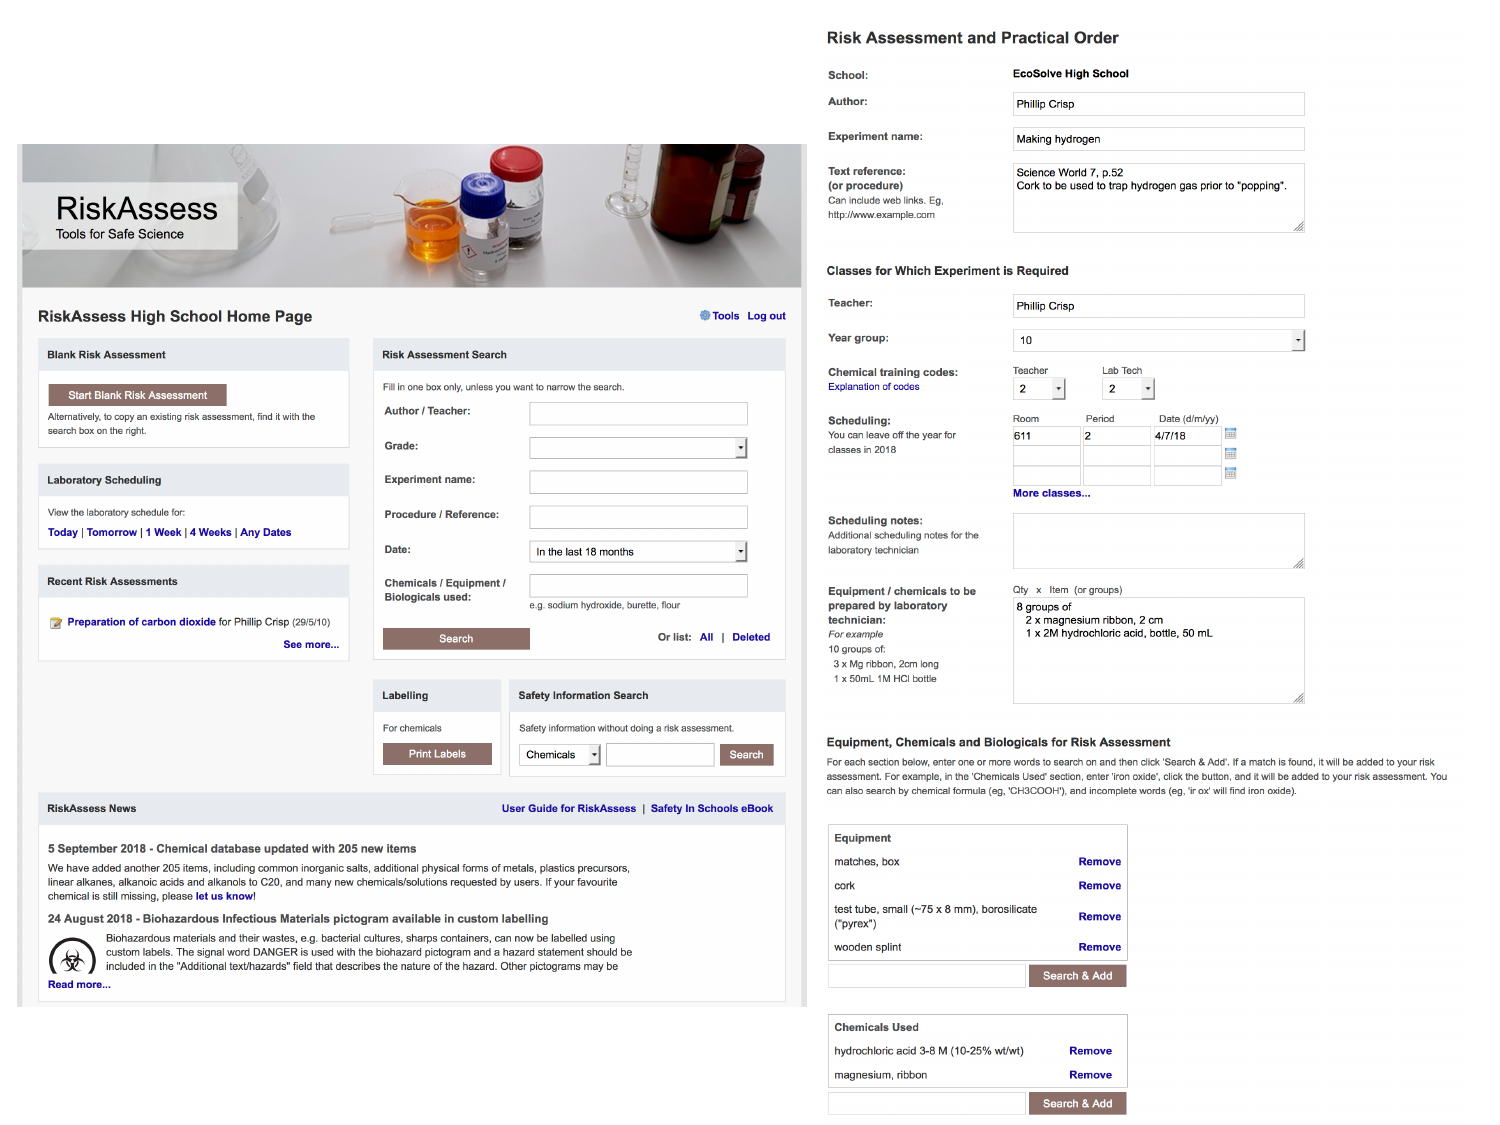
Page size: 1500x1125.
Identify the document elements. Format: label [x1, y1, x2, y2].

picture [820, 26, 1464, 1125]
picture [17, 144, 807, 1007]
